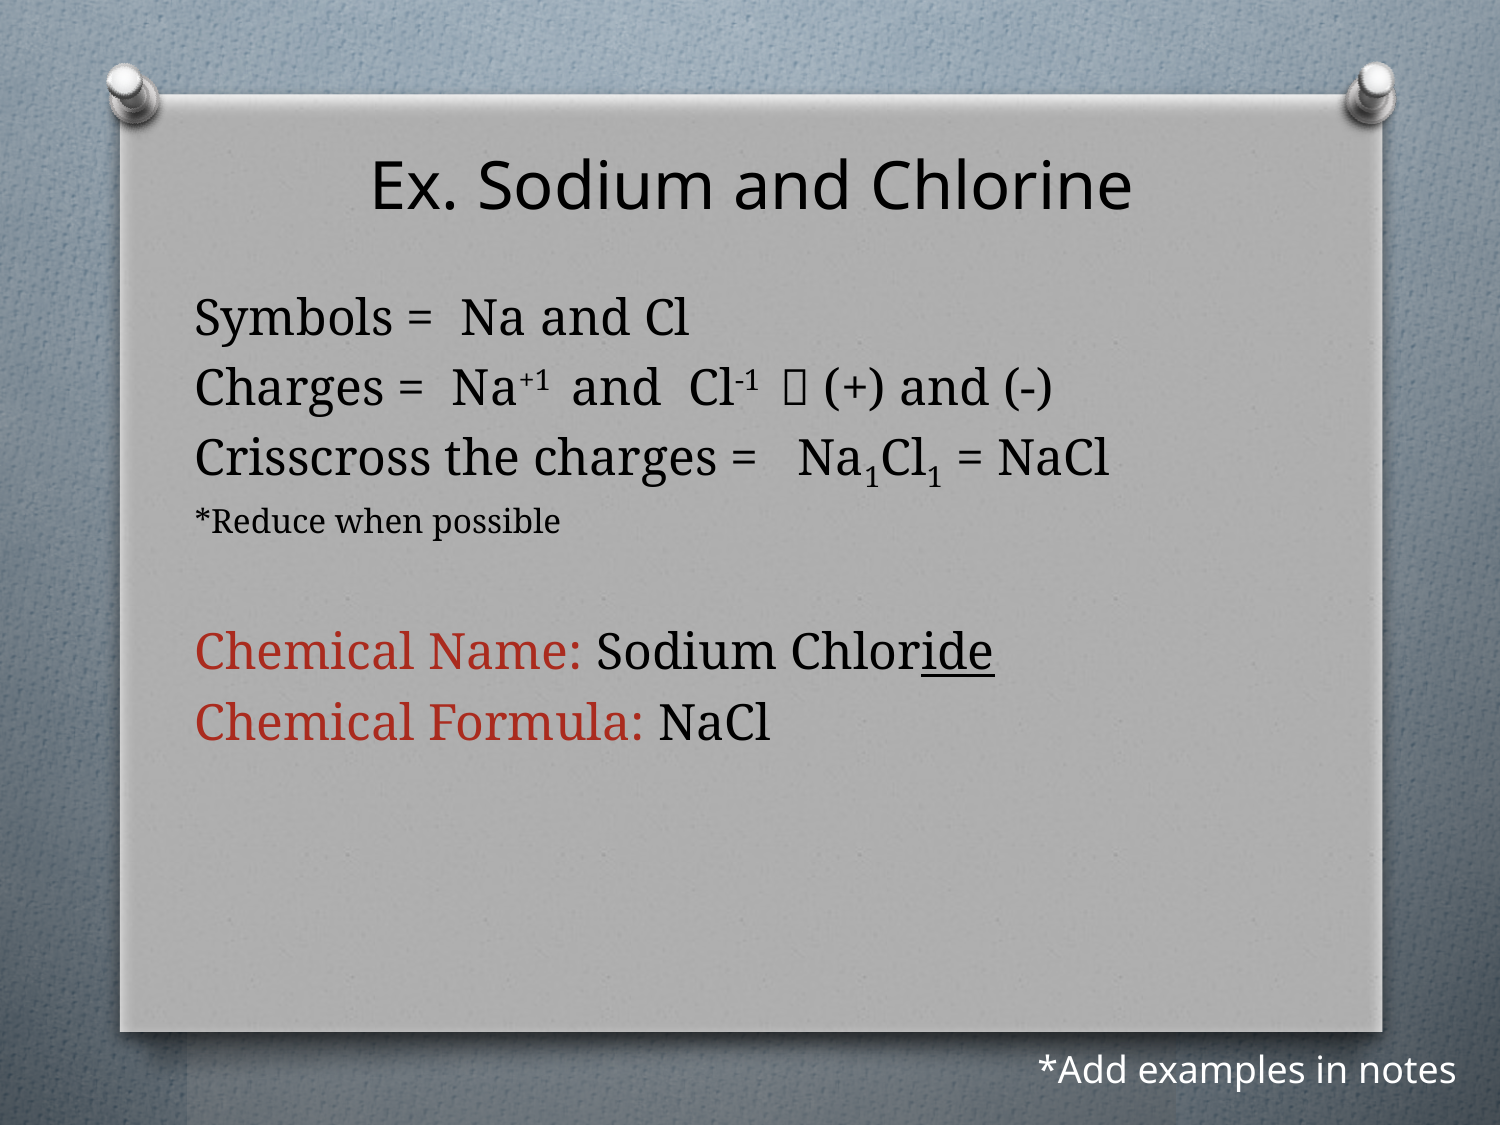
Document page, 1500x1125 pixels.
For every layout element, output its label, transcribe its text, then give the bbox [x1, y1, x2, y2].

list Symbols = Na and Cl Charges = Na+1 and Cl-1  (+) and (-) Crisscross the charges = Na1Cl1 = NaCl *Reduce when possible Chemical Name: Sodium Chloride Chemical Formula: NaCl [179, 277, 1323, 939]
text_box *Add examples in notes [1022, 1038, 1472, 1099]
picture [1317, 35, 1439, 156]
picture [75, 29, 198, 150]
title Ex. Sodium and Chlorine [152, 125, 1353, 241]
